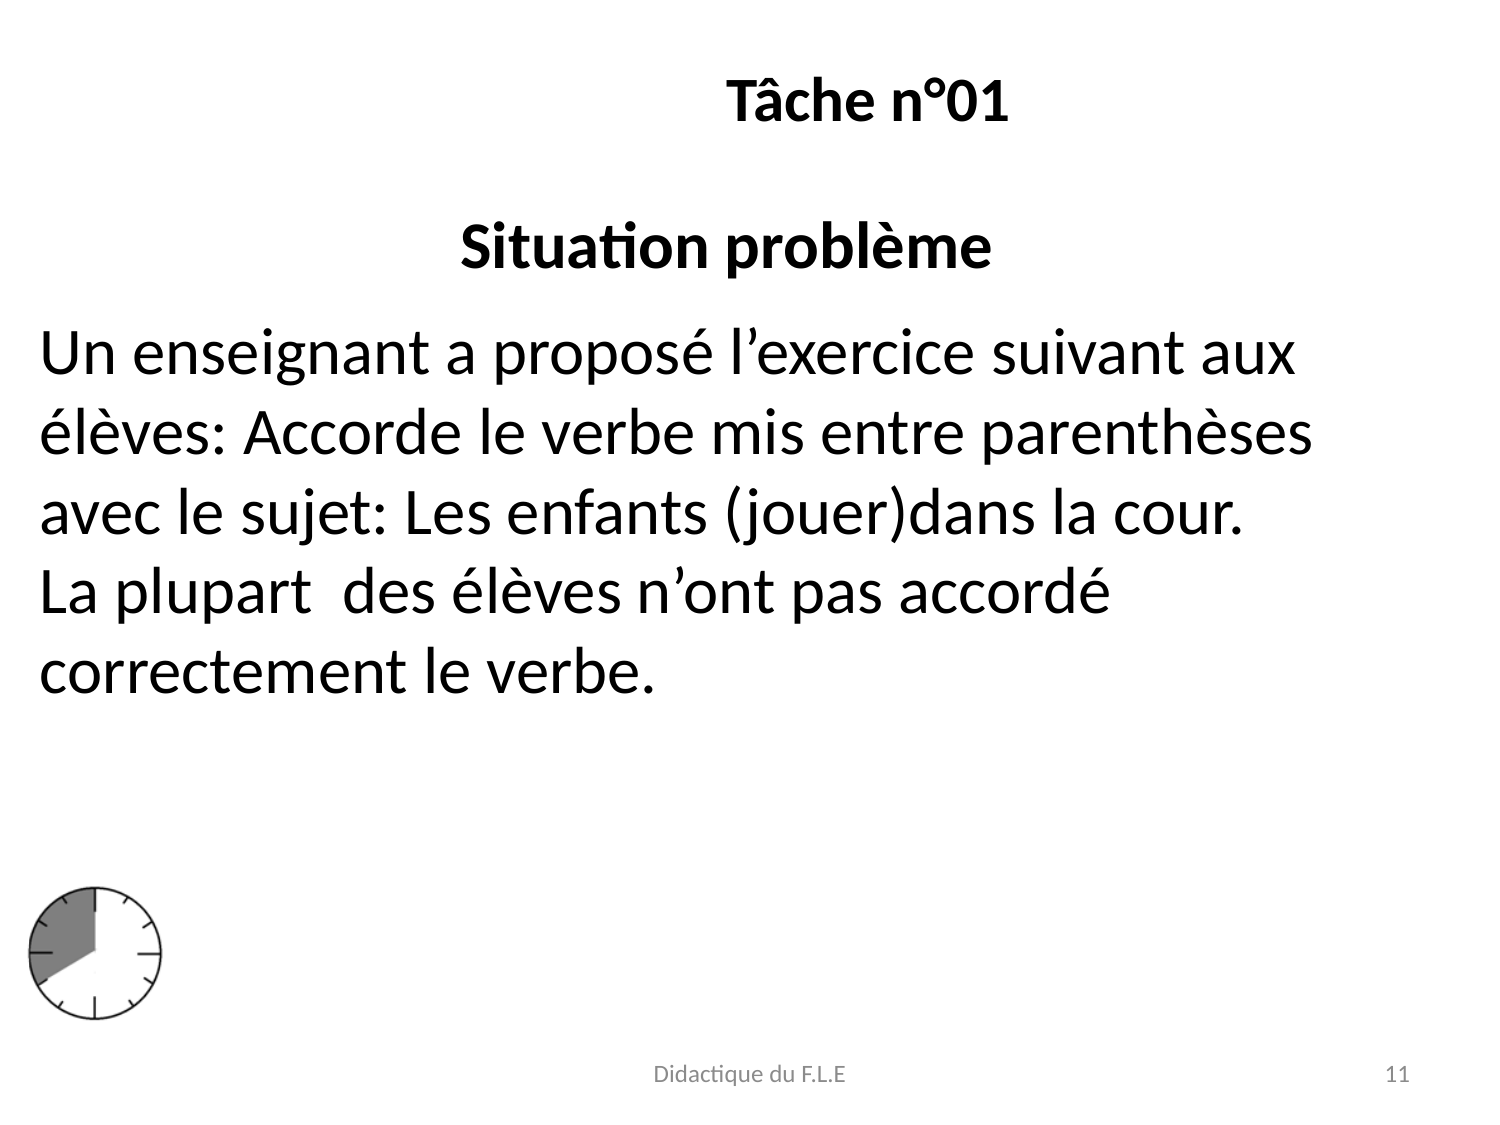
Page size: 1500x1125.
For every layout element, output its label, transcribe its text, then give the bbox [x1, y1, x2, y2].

list Situation problème [140, 210, 1329, 274]
picture [23, 878, 174, 1030]
footer Didactique du F.L.E [512, 1042, 988, 1103]
list Un enseignant a proposé l’exercice suivant aux élèves: Accorde le verbe mis entre parenthèses avec le sujet: Les enfants (jouer)dans la cour. La plupart des élèves n’ont pas accordé correctement le verbe. [24, 299, 1463, 1063]
slide_number 11 [1074, 1042, 1425, 1103]
title Tâche n°01 [275, 50, 1463, 218]
